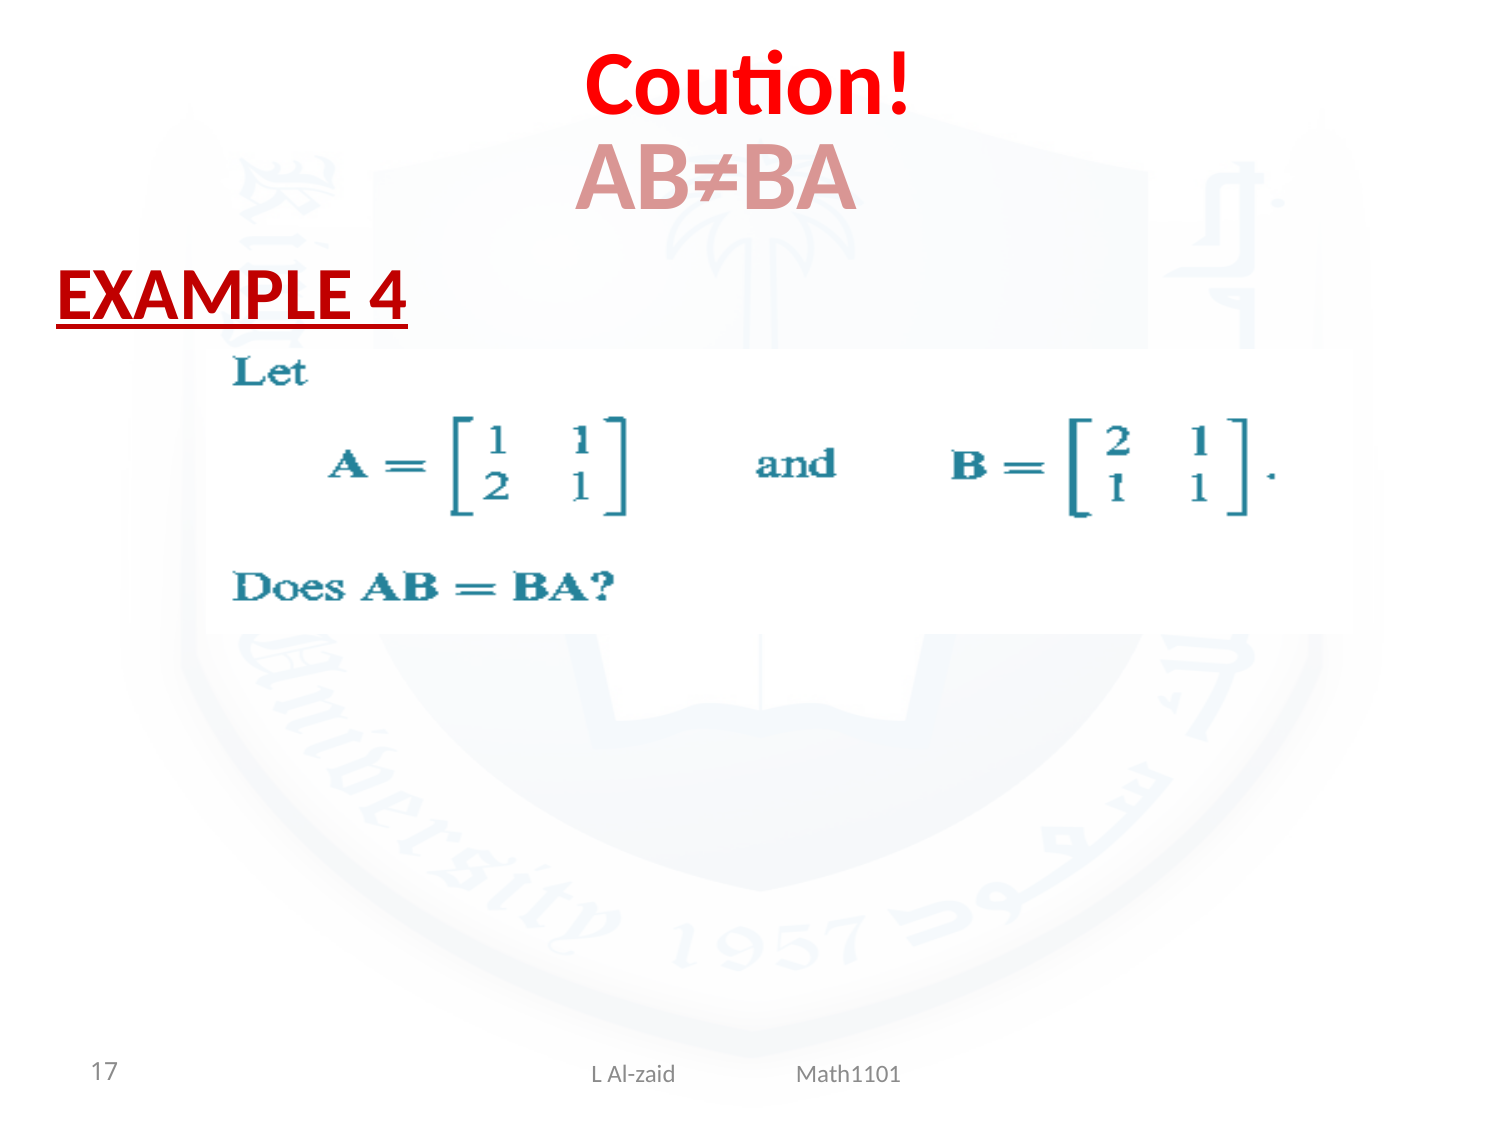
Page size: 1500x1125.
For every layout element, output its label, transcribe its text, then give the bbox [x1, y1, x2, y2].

list AB≠BA EXAMPLE 4 [41, 101, 1392, 887]
footer L Al-zaid Math1101 [512, 1042, 988, 1103]
title Coution! [75, 0, 1425, 172]
picture [206, 349, 1353, 634]
slide_number 17 [75, 1042, 425, 1103]
